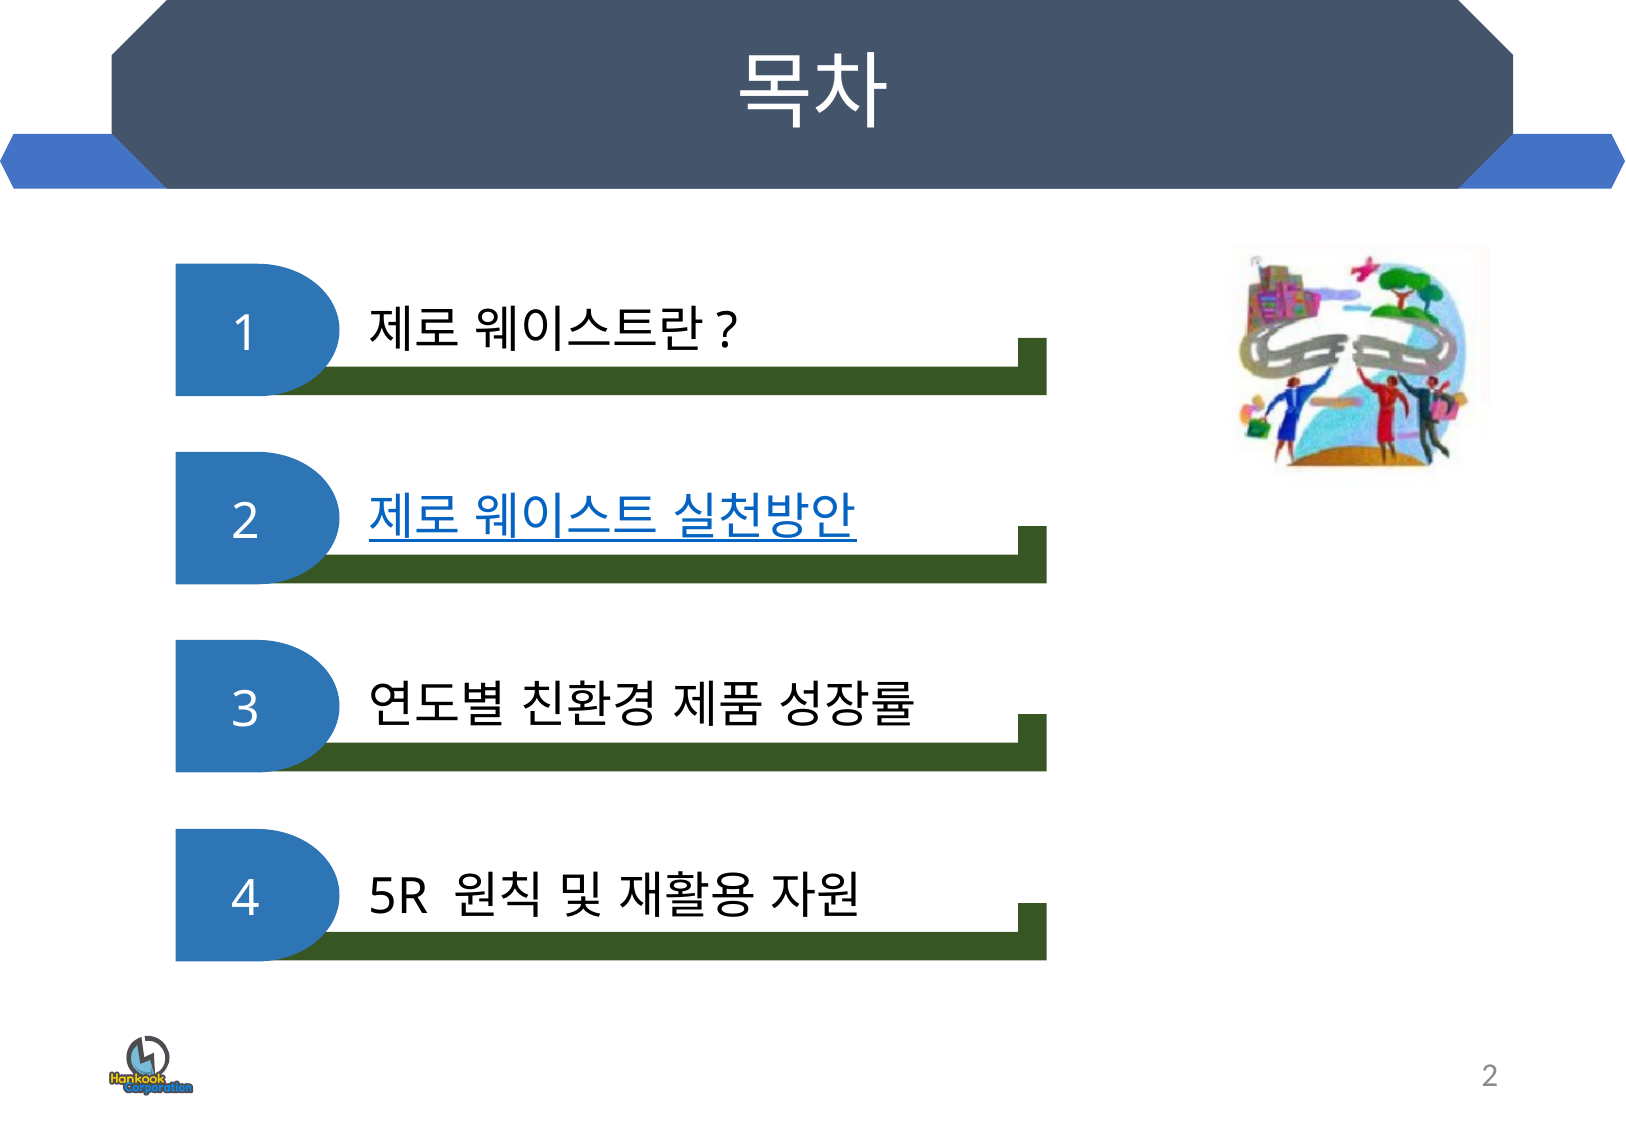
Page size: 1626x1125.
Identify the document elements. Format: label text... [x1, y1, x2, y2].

text_box [280, 525, 1048, 584]
text_box 5R 원칙 및 재활용 자원 [353, 855, 998, 931]
slide_number 2 [1147, 1042, 1514, 1103]
picture [101, 1032, 202, 1103]
text_box 제로 웨이스트란? [353, 289, 998, 365]
text_box 4 [174, 827, 341, 963]
text_box 1 [174, 262, 341, 398]
text_box 3 [174, 638, 341, 774]
text_box 연도별 친환경 제품 성장률 [353, 665, 998, 740]
text_box 2 [174, 450, 341, 586]
picture [1225, 244, 1490, 489]
title 목차 [0, 0, 1625, 189]
text_box [279, 337, 1048, 396]
text_box 제로 웨이스트 실천방안 [353, 477, 998, 565]
text_box [280, 713, 1048, 772]
text_box [280, 902, 1048, 961]
